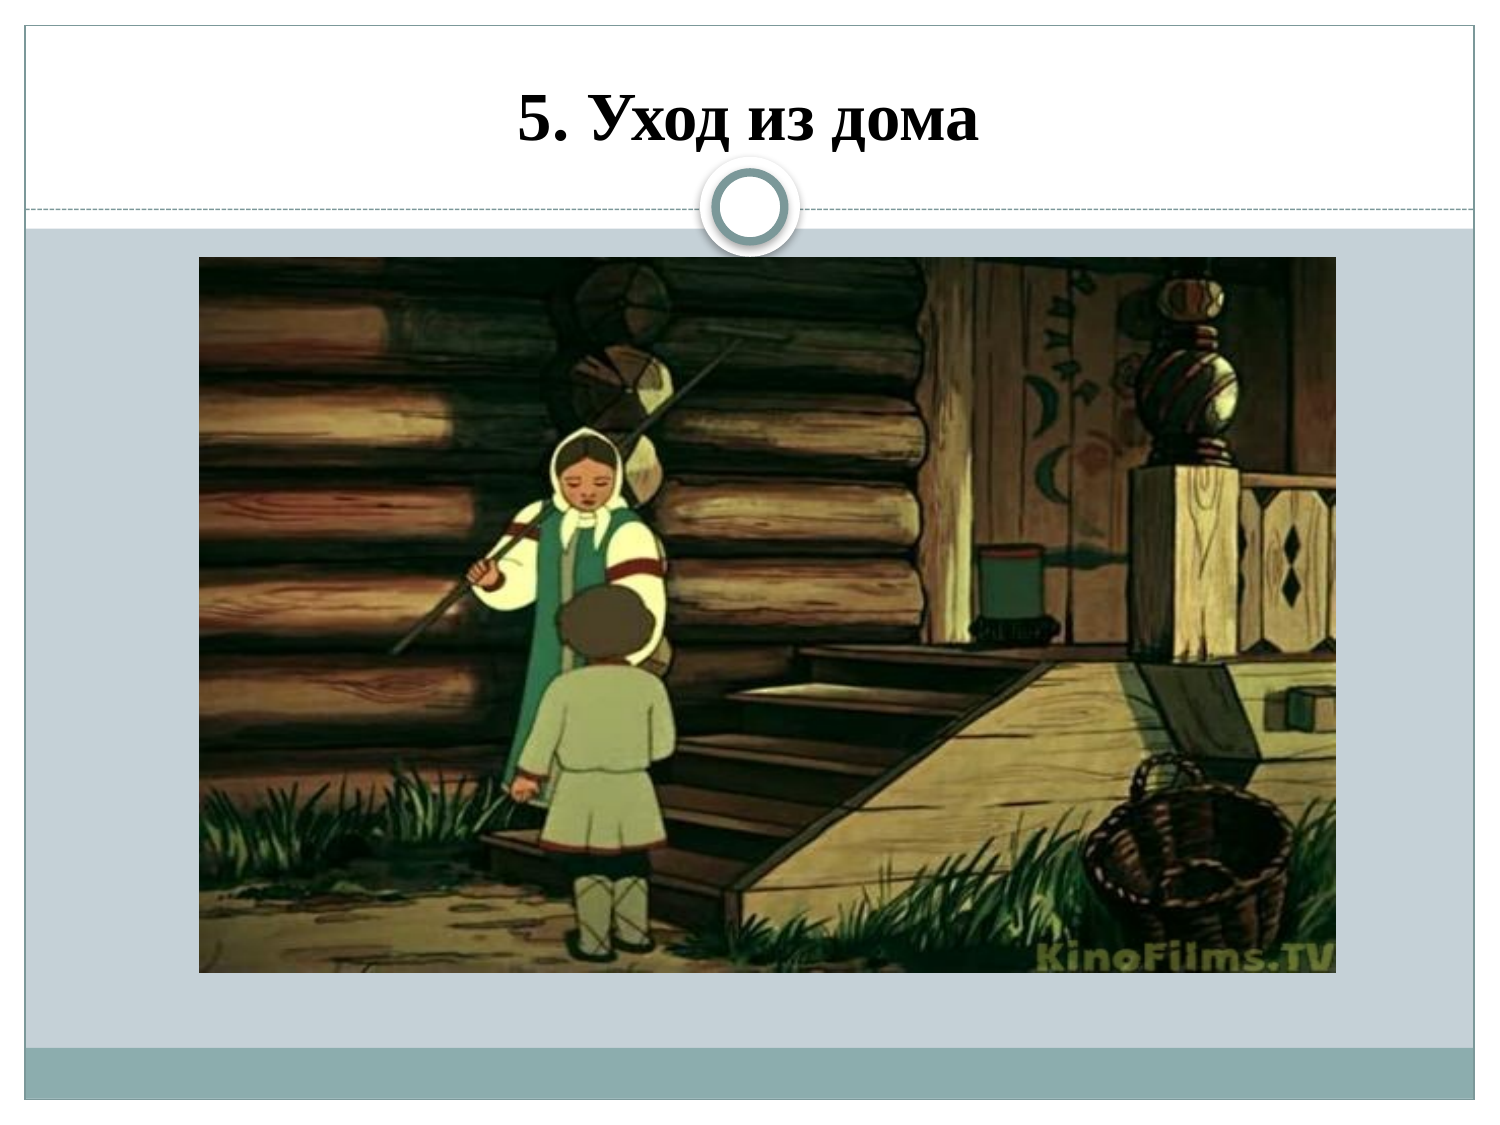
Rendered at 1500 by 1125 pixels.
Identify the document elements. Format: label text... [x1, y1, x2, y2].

title 5. Уход из дома [49, 37, 1450, 163]
picture [198, 257, 1337, 973]
